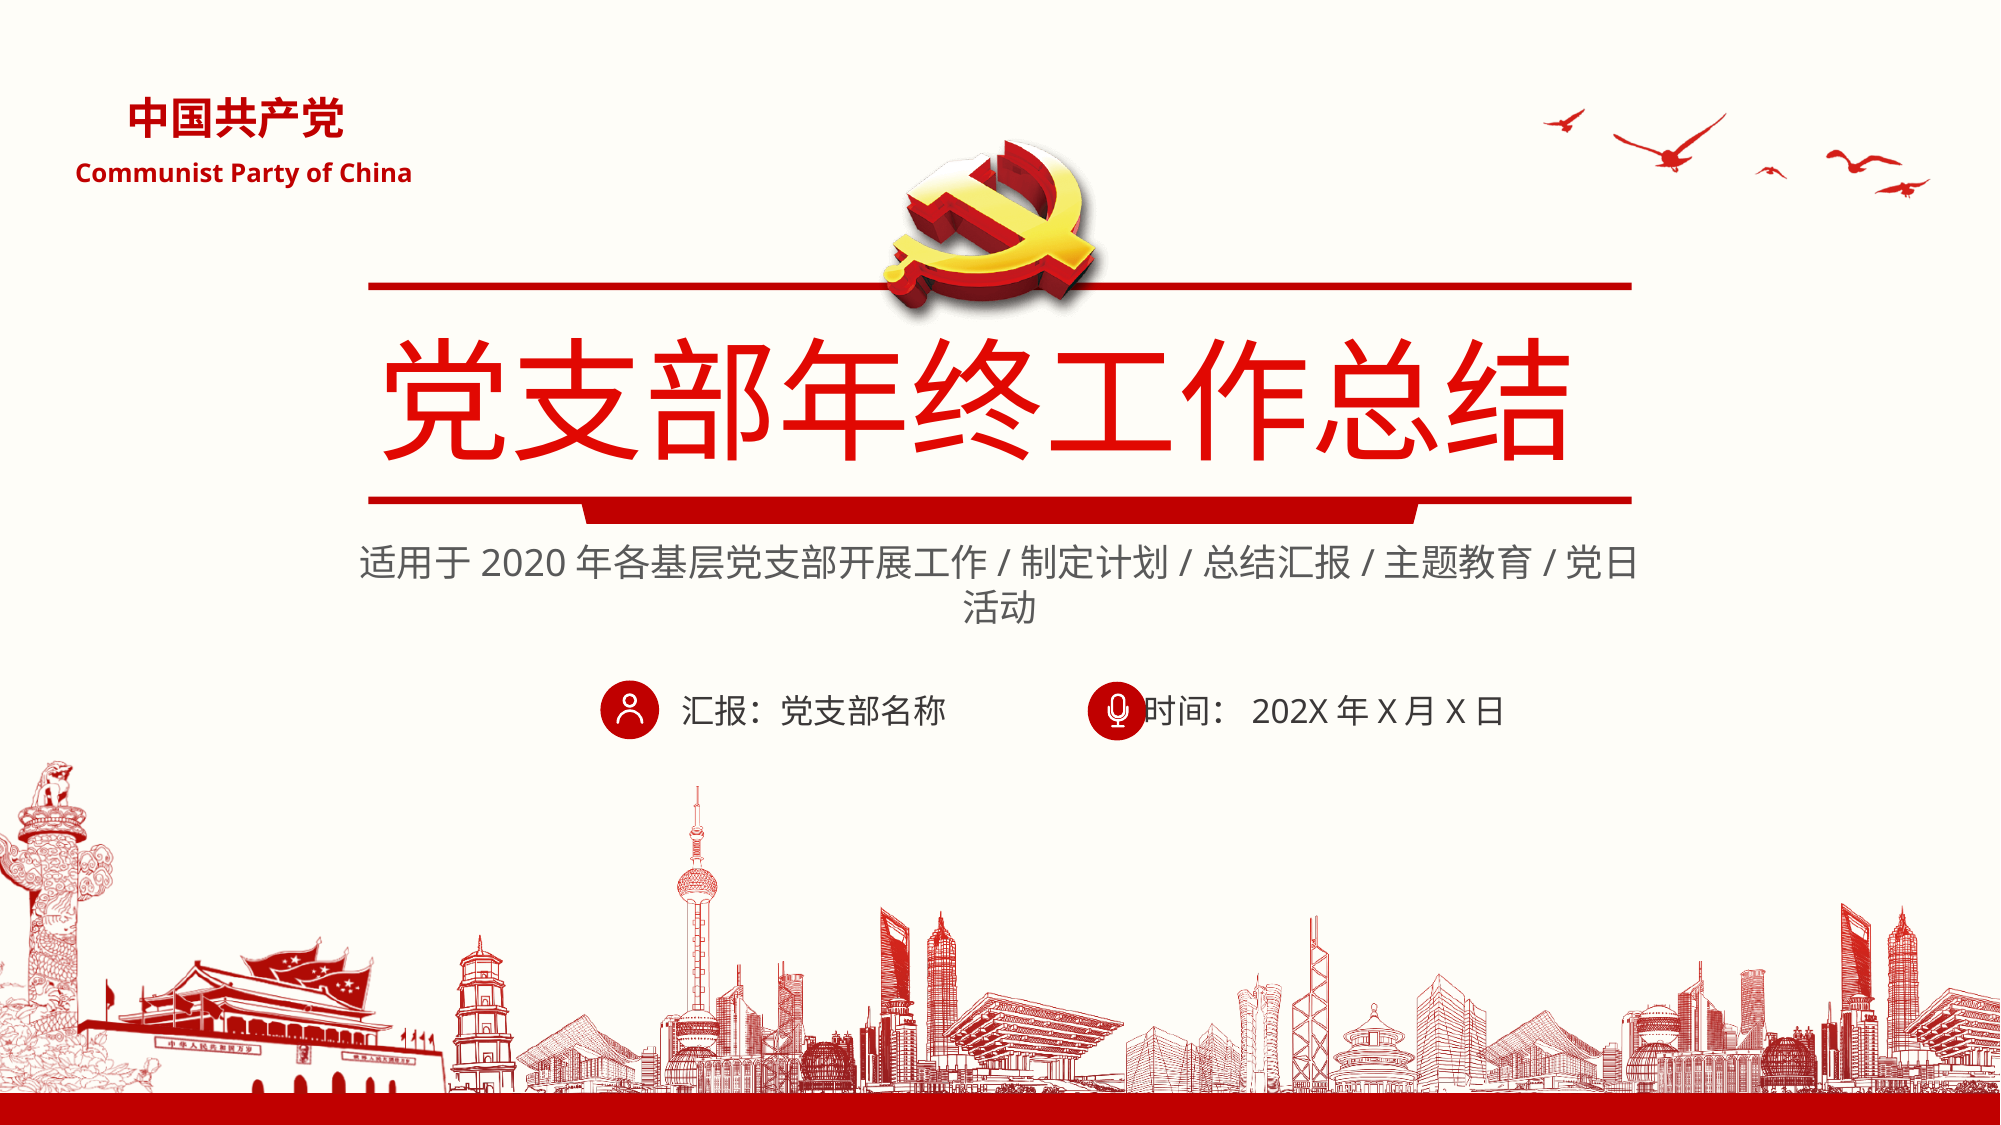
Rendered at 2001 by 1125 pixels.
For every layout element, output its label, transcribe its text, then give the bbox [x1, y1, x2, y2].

text_box [1111, 282, 1633, 291]
text_box 适用于2020年各基层党支部开展工作/制定计划/总结汇报/主题教育/党日活动 [335, 553, 1665, 615]
text_box [367, 282, 876, 291]
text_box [1087, 681, 1147, 741]
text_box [600, 680, 660, 740]
text_box 汇报：党支部名称 [581, 671, 1047, 749]
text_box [0, 749, 2000, 1095]
picture [876, 136, 1111, 329]
text_box 党支部年终工作总结 [363, 310, 1637, 485]
text_box Communist Party of China [60, 149, 428, 196]
text_box 时间：202X年X月X日 [1106, 671, 1558, 749]
text_box [0, 1095, 2000, 1125]
text_box [367, 496, 1633, 505]
picture [1520, 76, 1961, 223]
text_box 中国共产党 [42, 83, 430, 151]
text_box [580, 503, 1420, 526]
